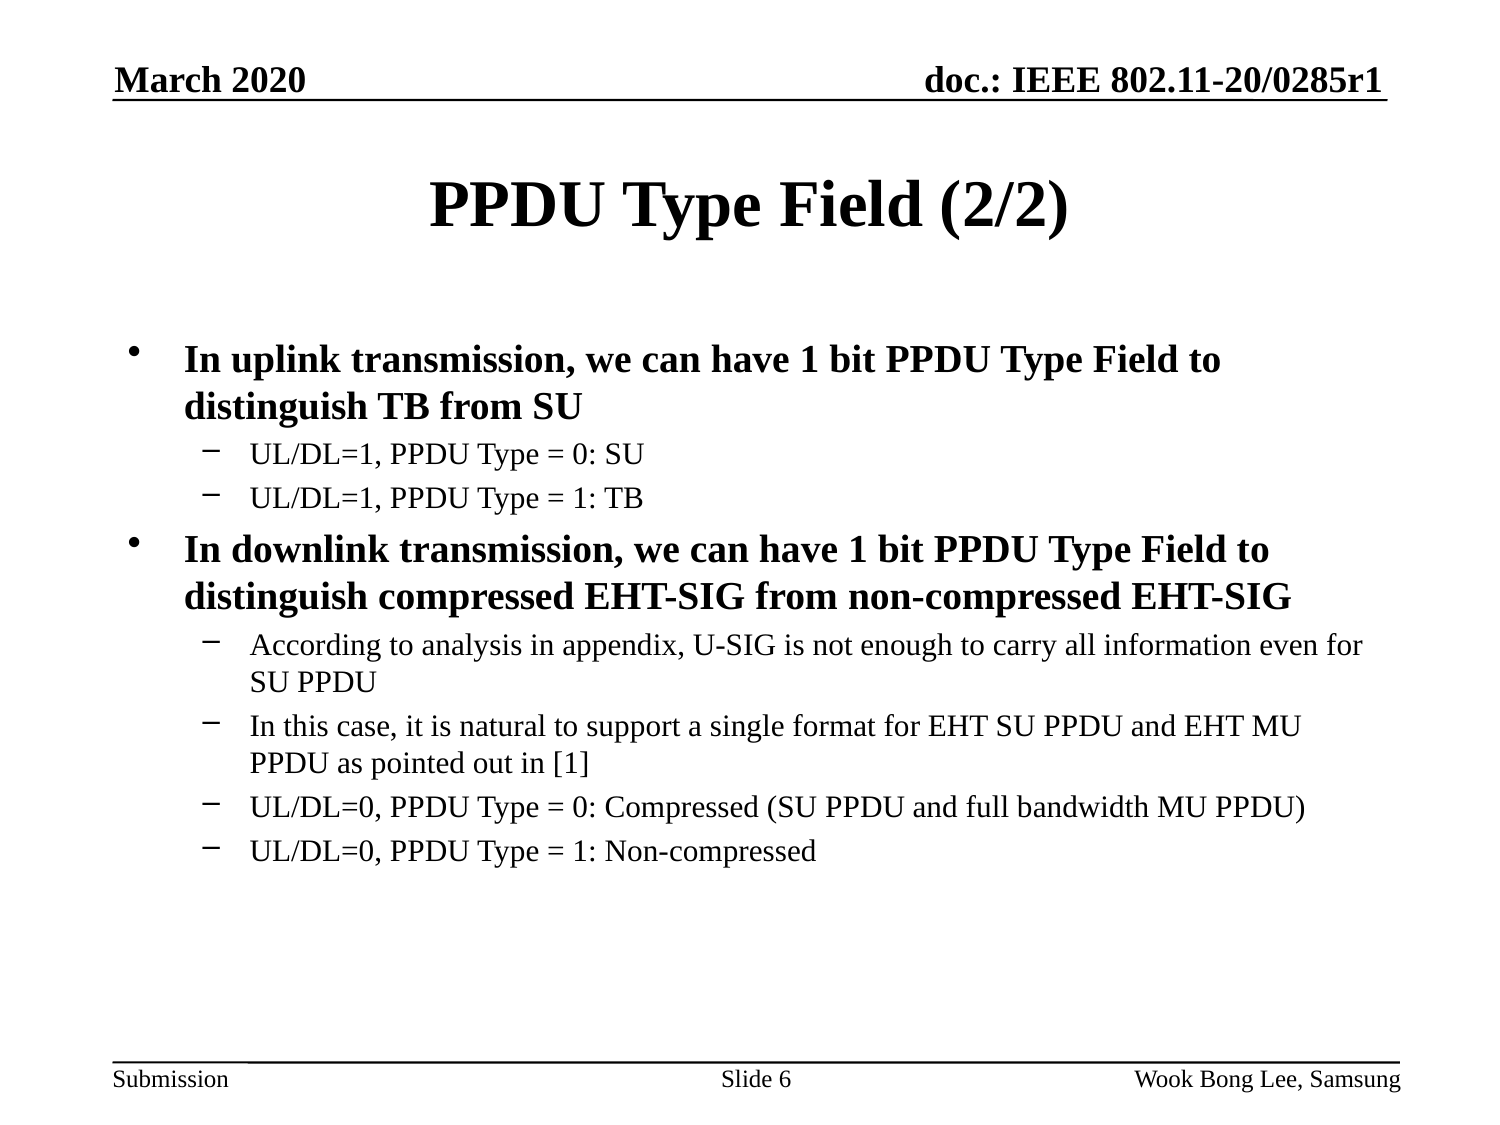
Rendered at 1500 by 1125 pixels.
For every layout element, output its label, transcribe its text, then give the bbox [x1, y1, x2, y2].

list In uplink transmission, we can have 1 bit PPDU Type Field to distinguish TB from SU UL/DL=1, PPDU Type = 0: SU UL/DL=1, PPDU Type = 1: TB In downlink transmission, we can have 1 bit PPDU Type Field to distinguish compressed EHT-SIG from non-compressed EHT-SIG According to analysis in appendix, U-SIG is not enough to carry all information even for SU PPDU In this case, it is natural to support a single format for EHT SU PPDU and EHT MU PPDU as pointed out in [1] UL/DL=0, PPDU Type = 0: Compressed (SU PPDU and full bandwidth MU PPDU) UL/DL=0, PPDU Type = 1: Non-compressed [112, 324, 1388, 1001]
slide_number Slide 6 [712, 1061, 800, 1093]
title PPDU Type Field (2/2) [112, 112, 1388, 288]
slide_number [114, 54, 309, 101]
footer Wook Bong Lee, Samsung [1130, 1061, 1402, 1093]
